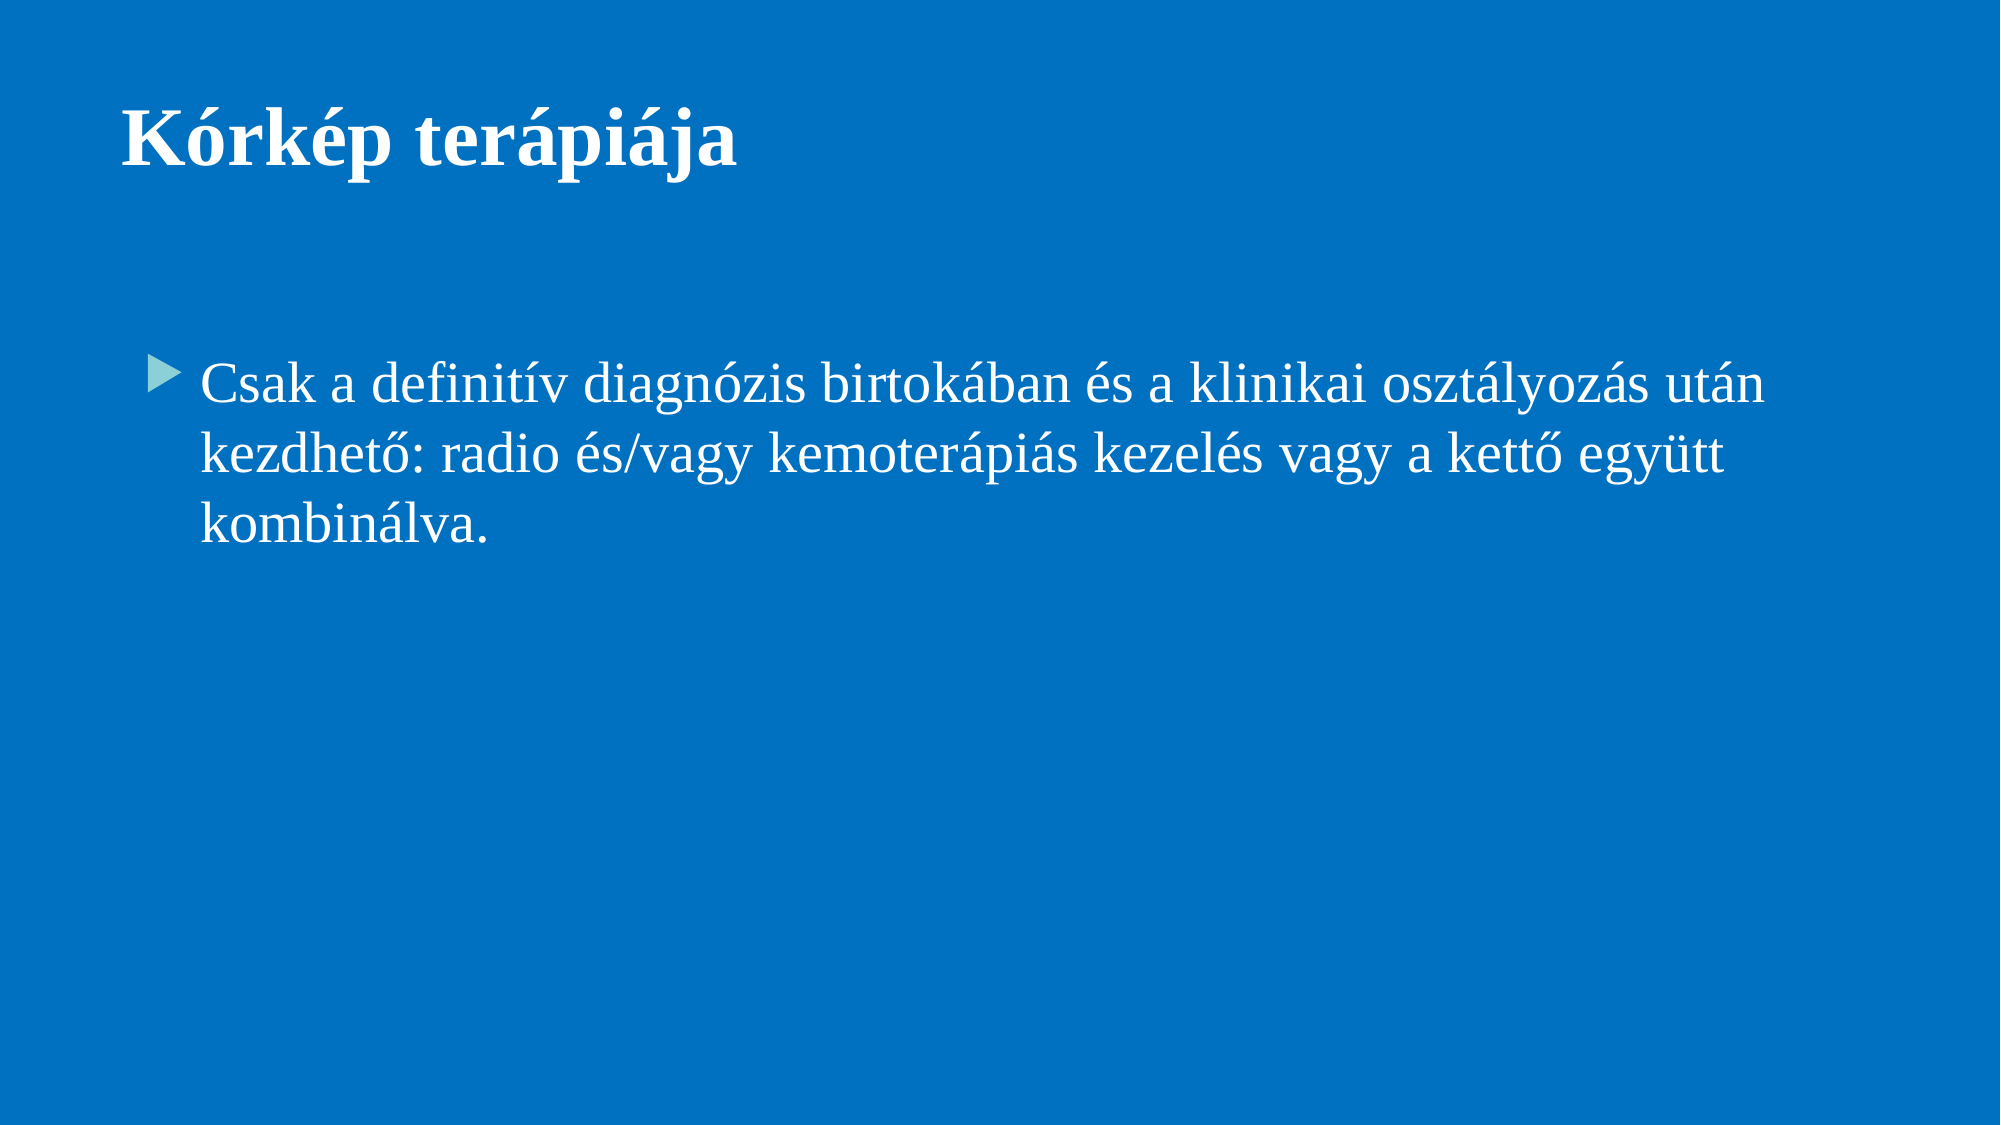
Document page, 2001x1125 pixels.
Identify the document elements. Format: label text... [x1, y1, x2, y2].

list Csak a definitív diagnózis birtokában és a klinikai osztályozás után kezdhető: radio és/vagy kemoterápiás kezelés vagy a kettő együtt kombinálva. [128, 336, 1895, 1025]
title Kórkép terápiája [106, 74, 1649, 304]
